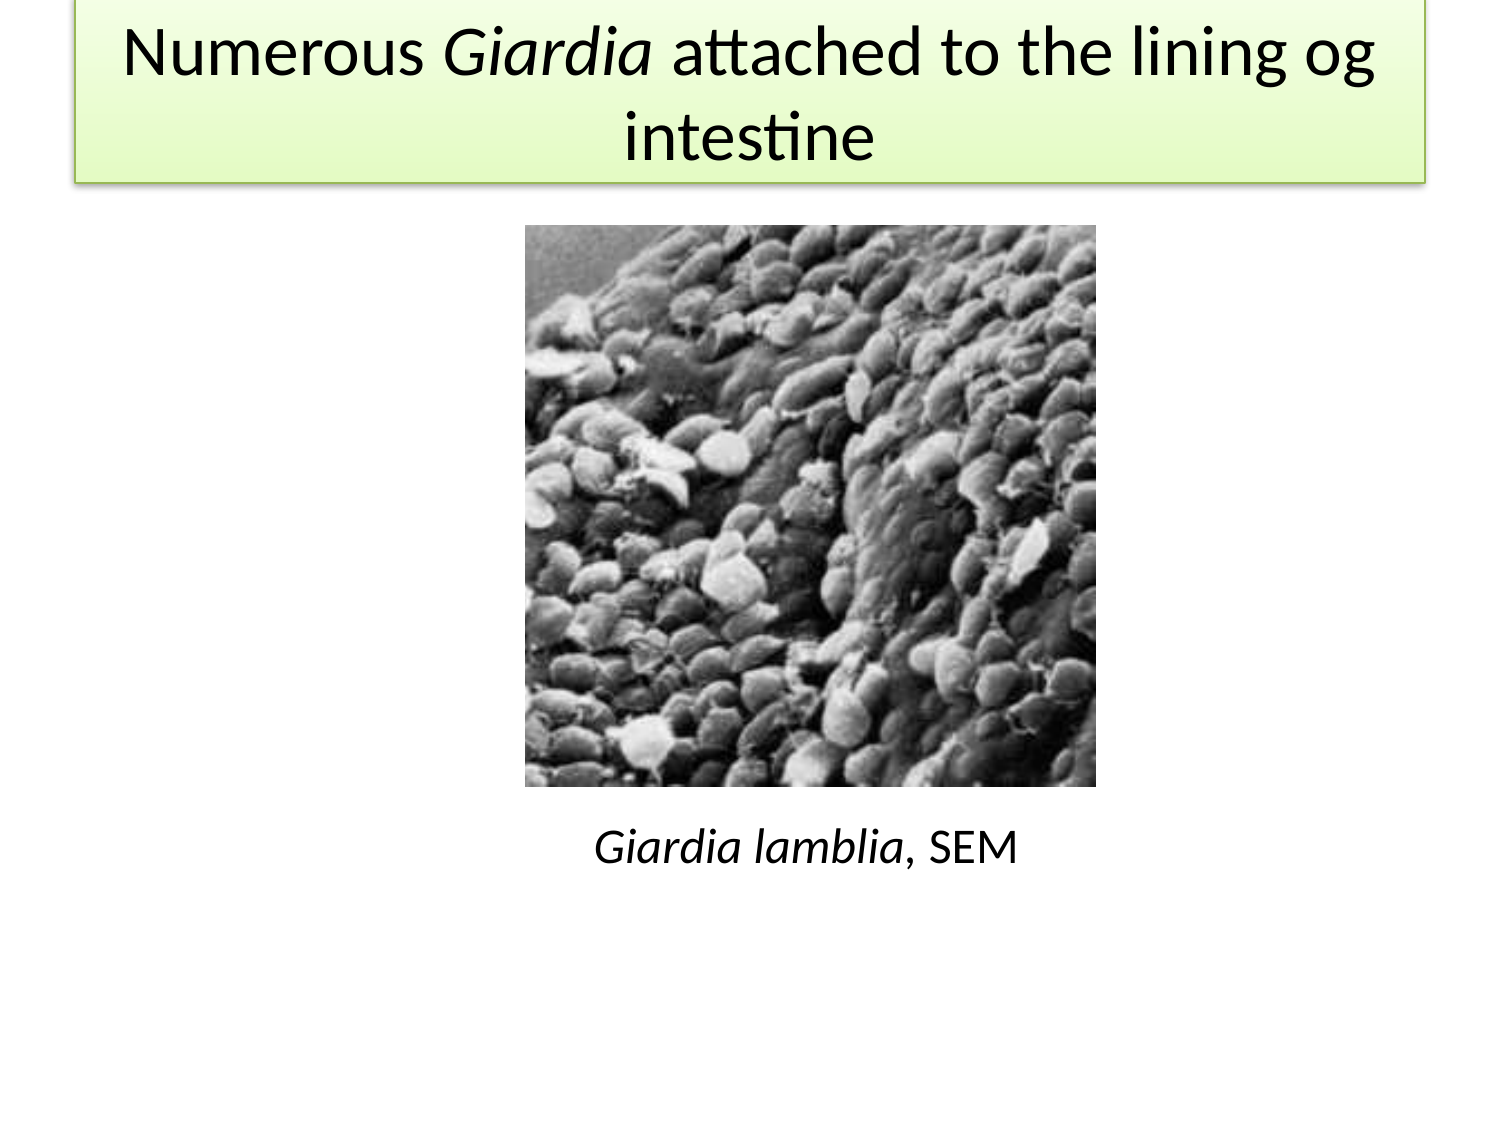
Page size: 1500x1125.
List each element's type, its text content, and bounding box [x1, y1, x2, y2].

text_box Giardia lamblia, SEM [0, 805, 1500, 881]
title Numerous Giardia attached to the lining og intestine [74, 0, 1426, 184]
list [525, 225, 1097, 788]
